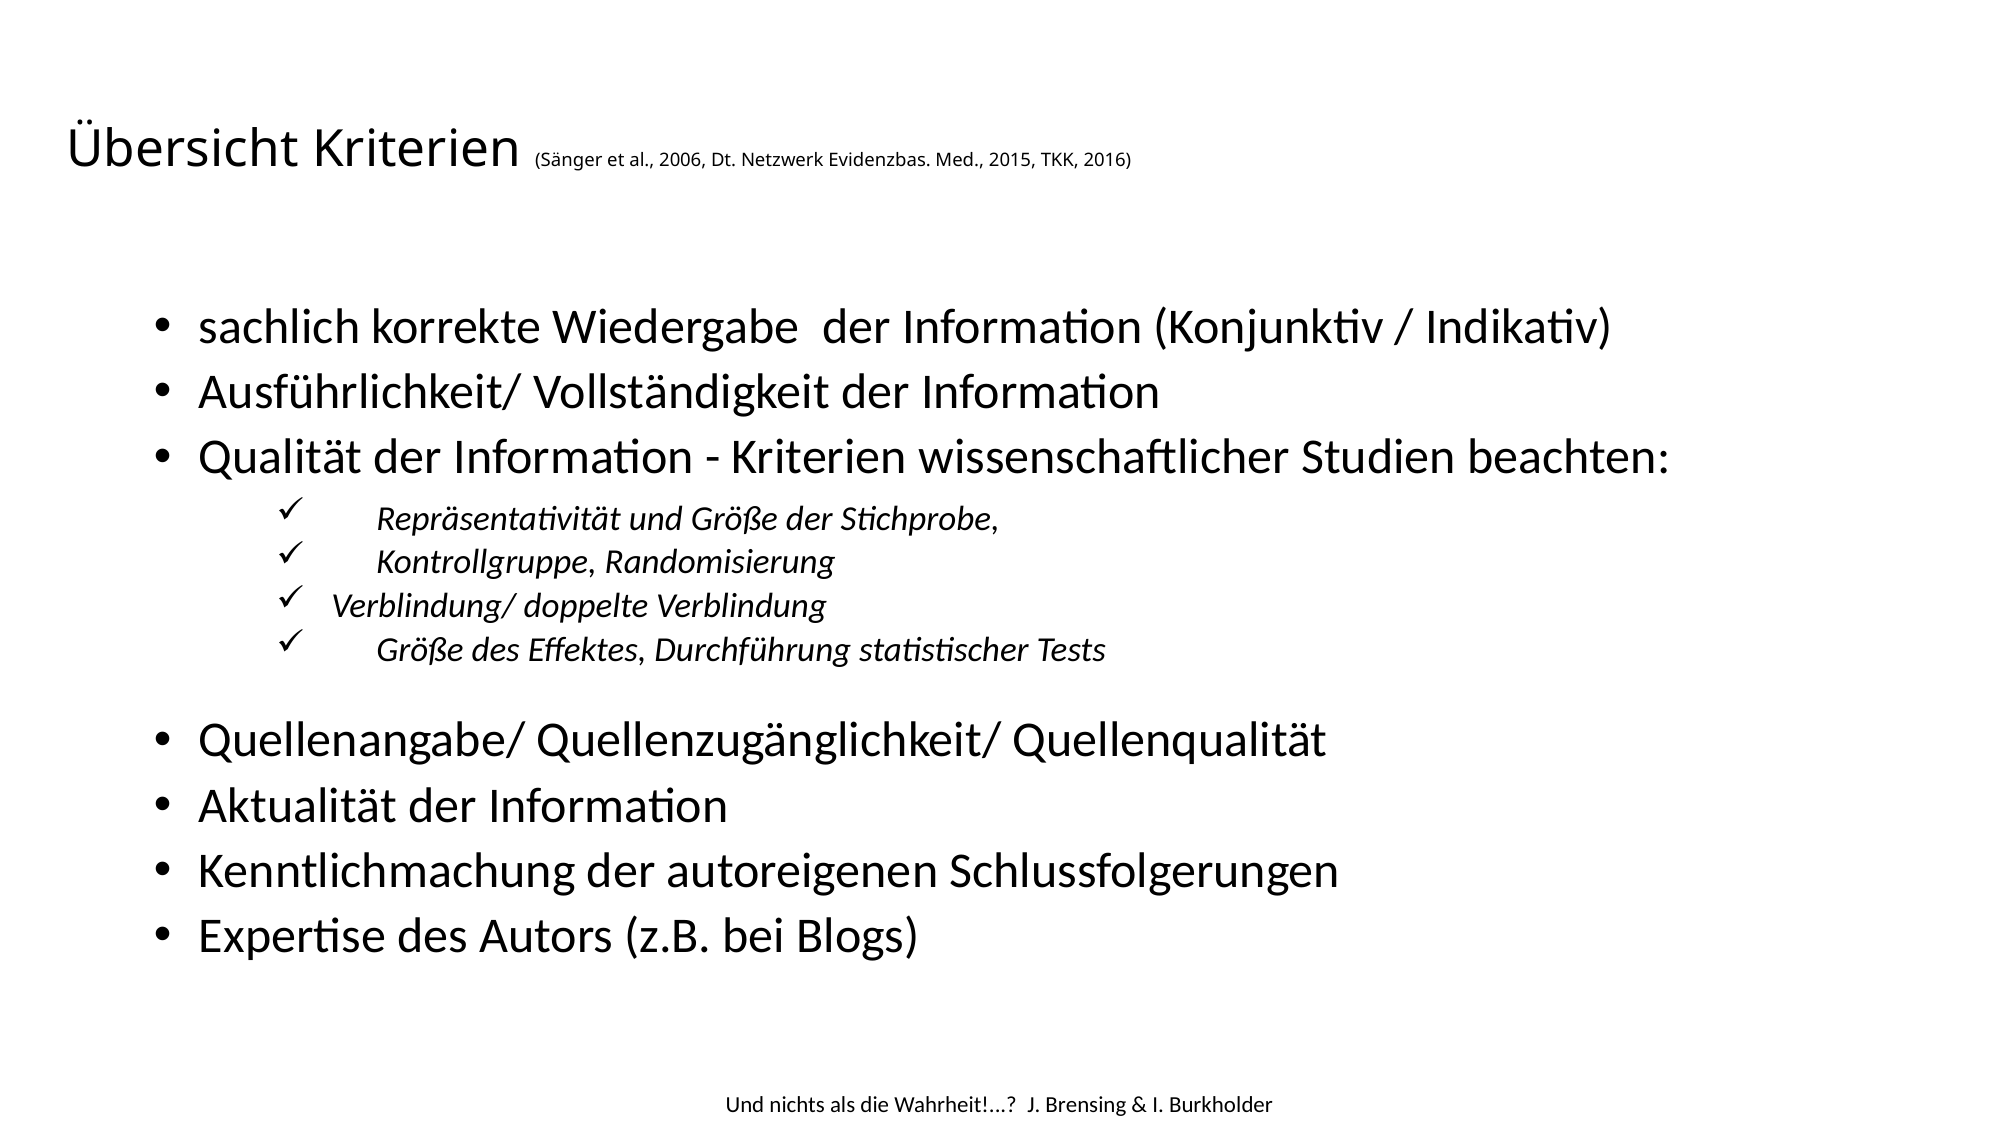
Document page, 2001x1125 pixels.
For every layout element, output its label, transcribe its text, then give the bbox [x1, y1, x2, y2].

text_box Und nichts als die Wahrheit!...? J. Brensing & I. Burkholder [710, 1082, 1289, 1125]
title Übersicht Kriterien (Sänger et al., 2006, Dt. Netzwerk Evidenzbas. Med., 2015, TKK, 2016) [51, 115, 1735, 186]
list sachlich korrekte Wiedergabe der Information (Konjunktiv / Indikativ) Ausführlichkeit/ Vollständigkeit der Information Qualität der Information - Kriterien wissenschaftlicher Studien beachten: Repräsentativität und Größe der Stichprobe, Kontrollgruppe, Randomisierung Verblindung/ doppelte Verblindung Größe des Effektes, Durchführung statistischer Tests Quellenangabe/ Quellenzugänglichkeit/ Quellenqualität Aktualität der Information Kenntlichmachung der autoreigenen Schlussfolgerungen Expertise des Autors (z.B. bei Blogs) [138, 265, 1864, 980]
